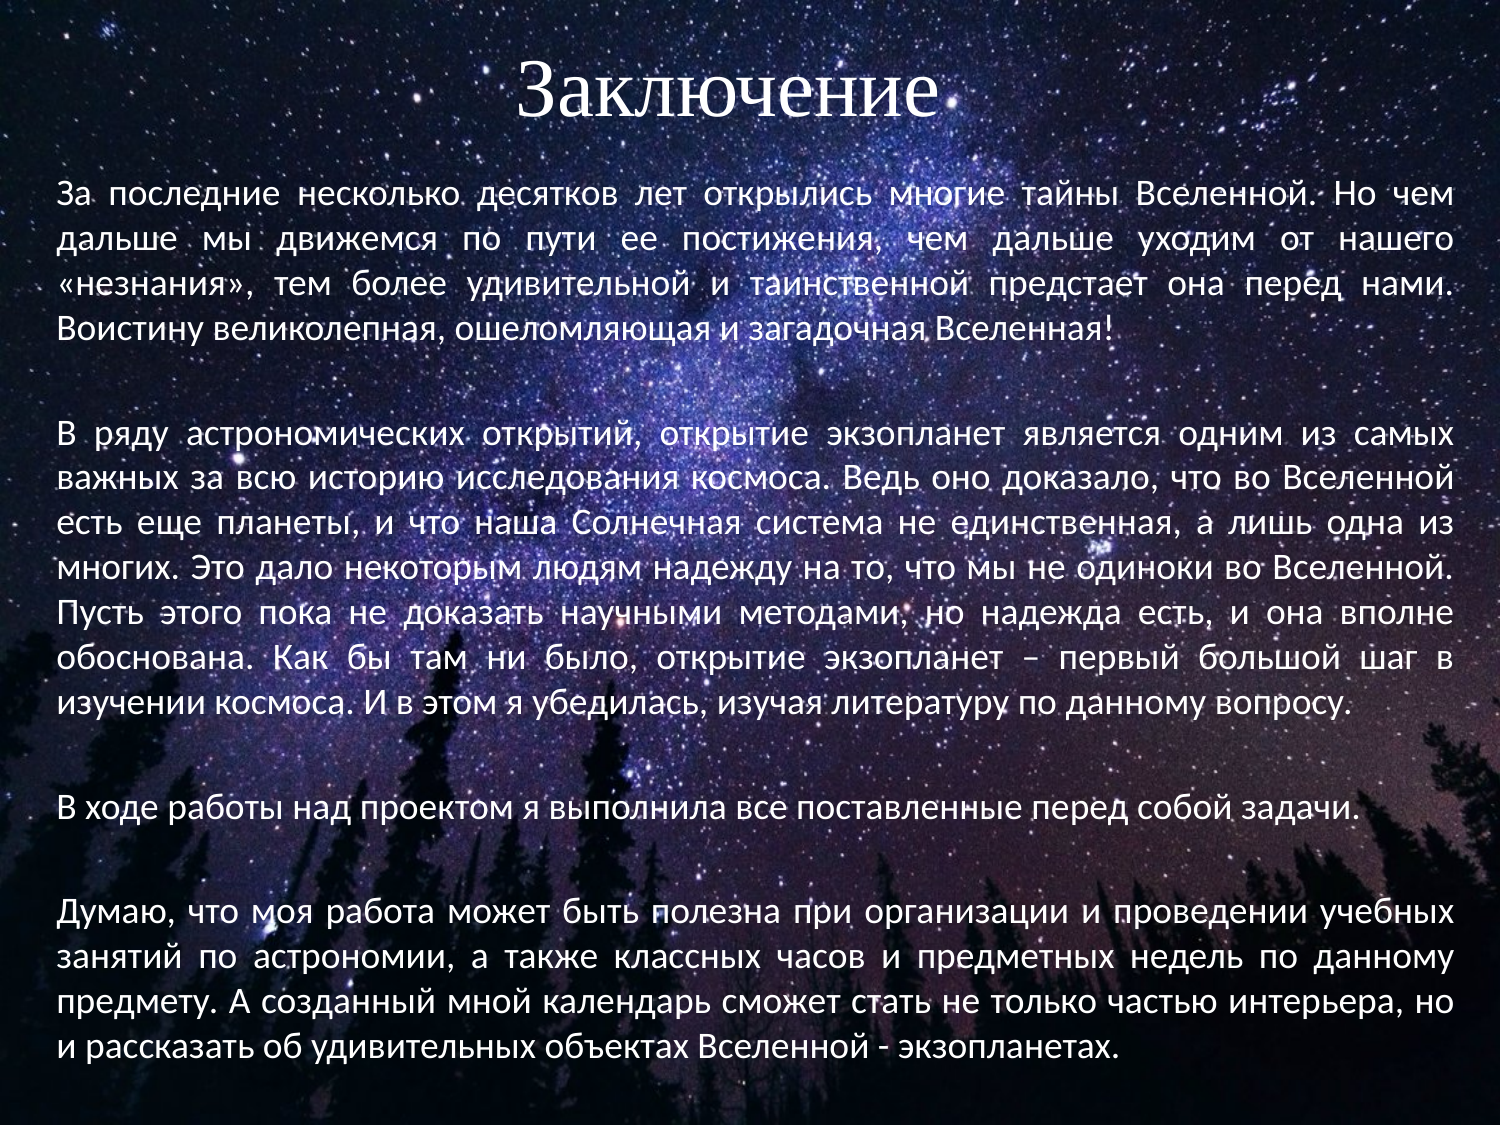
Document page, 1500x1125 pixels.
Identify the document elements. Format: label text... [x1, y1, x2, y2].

picture [0, 0, 1500, 1125]
list За последние несколько десятков лет открылись многие тайны Вселенной. Но чем дальше мы движемся по пути ее постижения, чем дальше уходим от нашего «незнания», тем более удивительной и таинственной предстает она перед нами. Воистину великолепная, ошеломляющая и загадочная Вселенная! В ряду астрономических открытий, открытие экзопланет является одним из самых важных за всю историю исследования космоса. Ведь оно доказало, что во Вселенной есть еще планеты, и что наша Солнечная система не единственная, а лишь одна из многих. Это дало некоторым людям надежду на то, что мы не одиноки во Вселенной. Пусть этого пока не доказать научными методами, но надежда есть, и она вполне обоснована. Как бы там ни было, открытие экзопланет – первый большой шаг в изучении космоса. И в этом я убедилась, изучая литературу по данному вопросу. В ходе работы над проектом я выполнила все поставленные перед собой задачи. Думаю, что моя работа может быть полезна при организации и проведении учебных занятий по астрономии, а также классных часов и предметных недель по данному предмету. А созданный мной календарь сможет стать не только частью интерьера, но и рассказать об удивительных объектах Вселенной - экзопланетах. [41, 160, 1471, 1094]
title Заключение [53, 19, 1404, 147]
